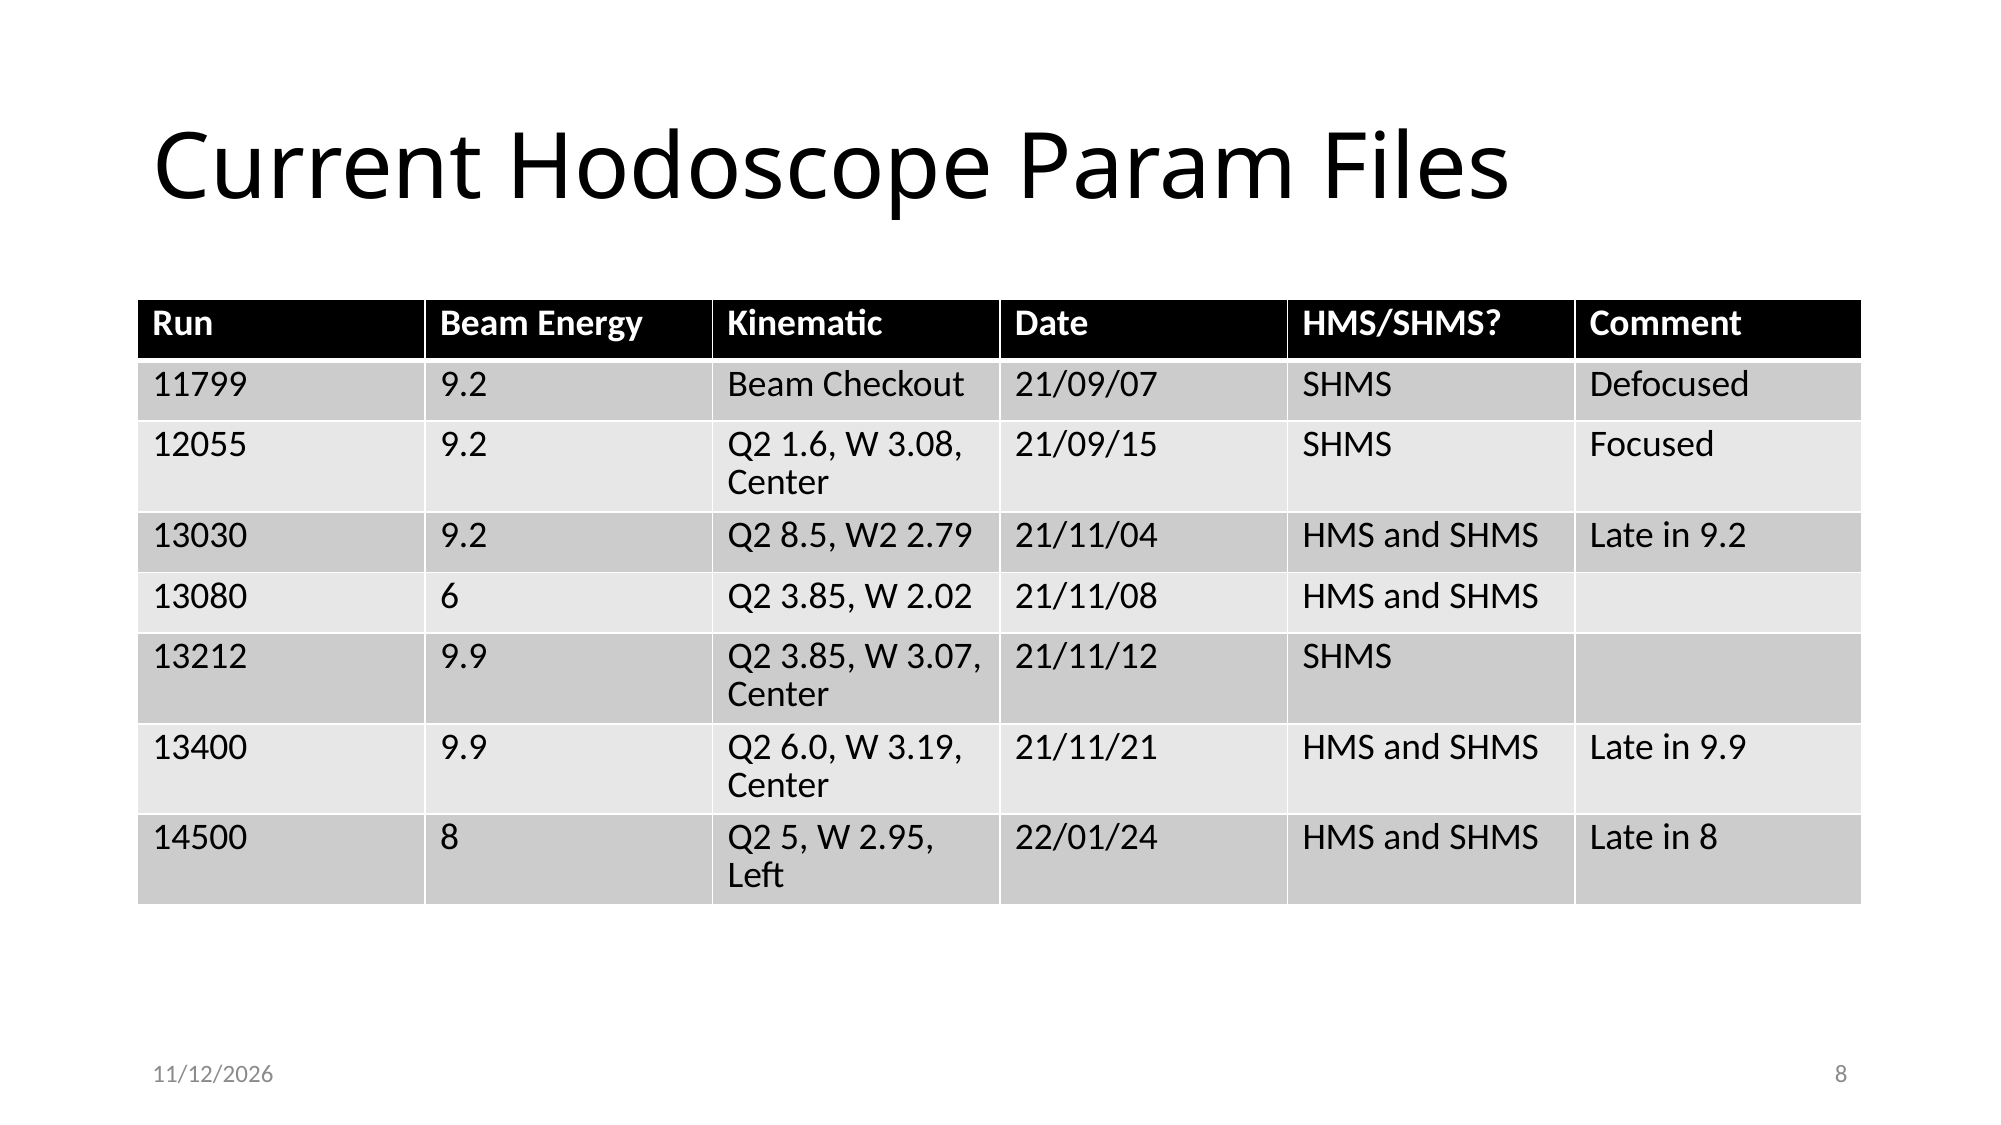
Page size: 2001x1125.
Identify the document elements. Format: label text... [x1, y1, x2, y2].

table_cell 22/01/24 [1001, 815, 1287, 904]
table_header Comment [1576, 300, 1861, 358]
table_cell 8 [426, 815, 712, 904]
table_cell SHMS [1288, 363, 1574, 420]
table_cell Late in 9.2 [1576, 513, 1861, 572]
table_cell 9.9 [426, 634, 712, 723]
table_cell 21/11/08 [1001, 573, 1287, 632]
title Current Hodoscope Param Files [137, 59, 1863, 278]
table_cell Late in 8 [1576, 815, 1861, 904]
table_header Kinematic [713, 300, 999, 358]
table_cell Q2 3.85, W 2.02 [713, 573, 999, 632]
table_cell HMS and SHMS [1288, 573, 1574, 632]
table_cell HMS and SHMS [1288, 725, 1574, 813]
table_cell SHMS [1288, 634, 1574, 723]
table_cell 9.2 [426, 513, 712, 572]
slide_number 8 [1412, 1042, 1863, 1103]
table_cell Beam Checkout [713, 363, 999, 420]
table_cell 13400 [138, 725, 424, 813]
table_cell Focused [1576, 422, 1861, 511]
table_cell 11799 [138, 363, 424, 420]
table_cell 9.2 [426, 363, 712, 420]
table_cell 9.2 [426, 422, 712, 511]
table_cell Defocused [1576, 363, 1861, 420]
table_cell 21/11/12 [1001, 634, 1287, 723]
table_cell HMS and SHMS [1288, 513, 1574, 572]
table_cell [1576, 634, 1861, 723]
table_header Beam Energy [426, 300, 712, 358]
table_cell Q2 5, W 2.95, Left [713, 815, 999, 904]
table_cell [1576, 573, 1861, 632]
table_cell 12055 [138, 422, 424, 511]
table_cell Q2 3.85, W 3.07, Center [713, 634, 999, 723]
table_cell 21/11/21 [1001, 725, 1287, 813]
table_cell 21/09/07 [1001, 363, 1287, 420]
table_cell Q2 1.6, W 3.08, Center [713, 422, 999, 511]
table_cell 21/09/15 [1001, 422, 1287, 511]
table_cell 14500 [138, 815, 424, 904]
table_header HMS/SHMS? [1288, 300, 1574, 358]
table_cell 21/11/04 [1001, 513, 1287, 572]
table_cell 9.9 [426, 725, 712, 813]
table_cell 13212 [138, 634, 424, 723]
table_cell 13030 [138, 513, 424, 572]
table_header Date [1001, 300, 1287, 358]
table_cell Q2 6.0, W 3.19, Center [713, 725, 999, 813]
table_cell 13080 [138, 573, 424, 632]
table_cell 6 [426, 573, 712, 632]
table_cell SHMS [1288, 422, 1574, 511]
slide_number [137, 1042, 588, 1103]
table_cell Q2 8.5, W2 2.79 [713, 513, 999, 572]
table_header Run [138, 300, 424, 358]
table_cell HMS and SHMS [1288, 815, 1574, 904]
table_cell Late in 9.9 [1576, 725, 1861, 813]
